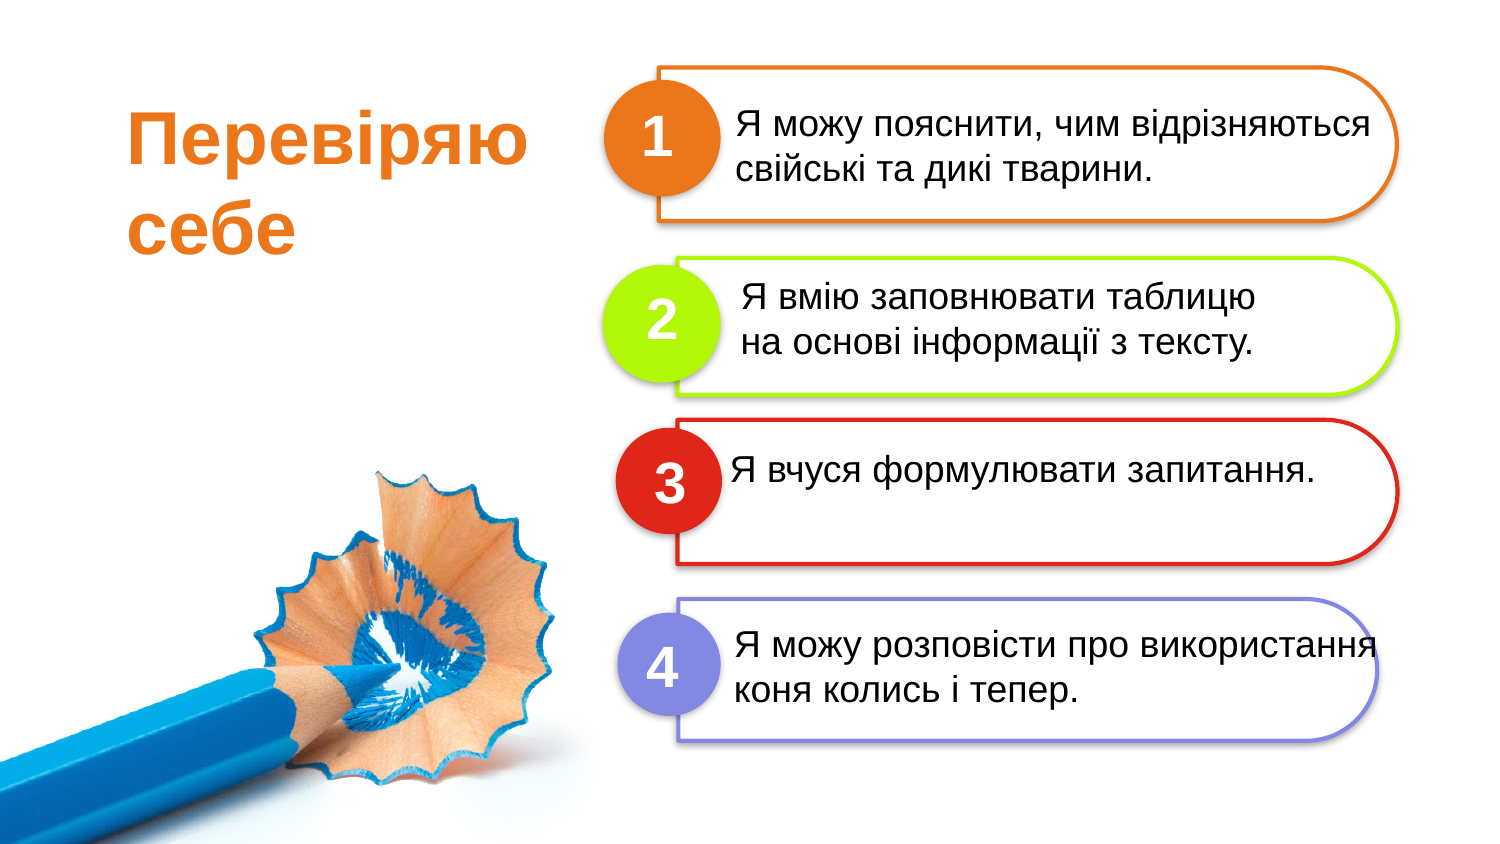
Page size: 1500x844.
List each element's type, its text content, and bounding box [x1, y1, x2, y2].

text_box [658, 169, 1377, 222]
text_box [601, 263, 722, 384]
text_box [676, 419, 1374, 449]
picture [0, 469, 636, 844]
text_box Я вмію заповнювати таблицю на основі інформації з тексту. [725, 264, 1452, 370]
text_box [638, 611, 719, 717]
text_box Я можу пояснити, чим відрізняються свійські та дикі тварини. [720, 92, 1397, 197]
text_box [616, 628, 631, 701]
text_box [658, 66, 1378, 114]
text_box [677, 697, 719, 742]
text_box [676, 521, 1379, 565]
text_box [628, 79, 697, 90]
text_box Я вчуся формулювати запитання. [714, 437, 1418, 542]
text_box Я можу розповісти про використання коня колись і тепер. [719, 612, 1412, 808]
text_box [676, 257, 1360, 321]
text_box [676, 333, 1383, 396]
text_box [677, 598, 1349, 639]
text_box [603, 104, 614, 173]
text_box 3 [639, 437, 702, 523]
text_box [614, 427, 723, 535]
text_box 2 [631, 273, 694, 359]
list Перевіряю себе [112, 79, 578, 281]
text_box 1 [614, 90, 702, 176]
text_box [617, 94, 722, 198]
text_box 4 [631, 621, 694, 707]
